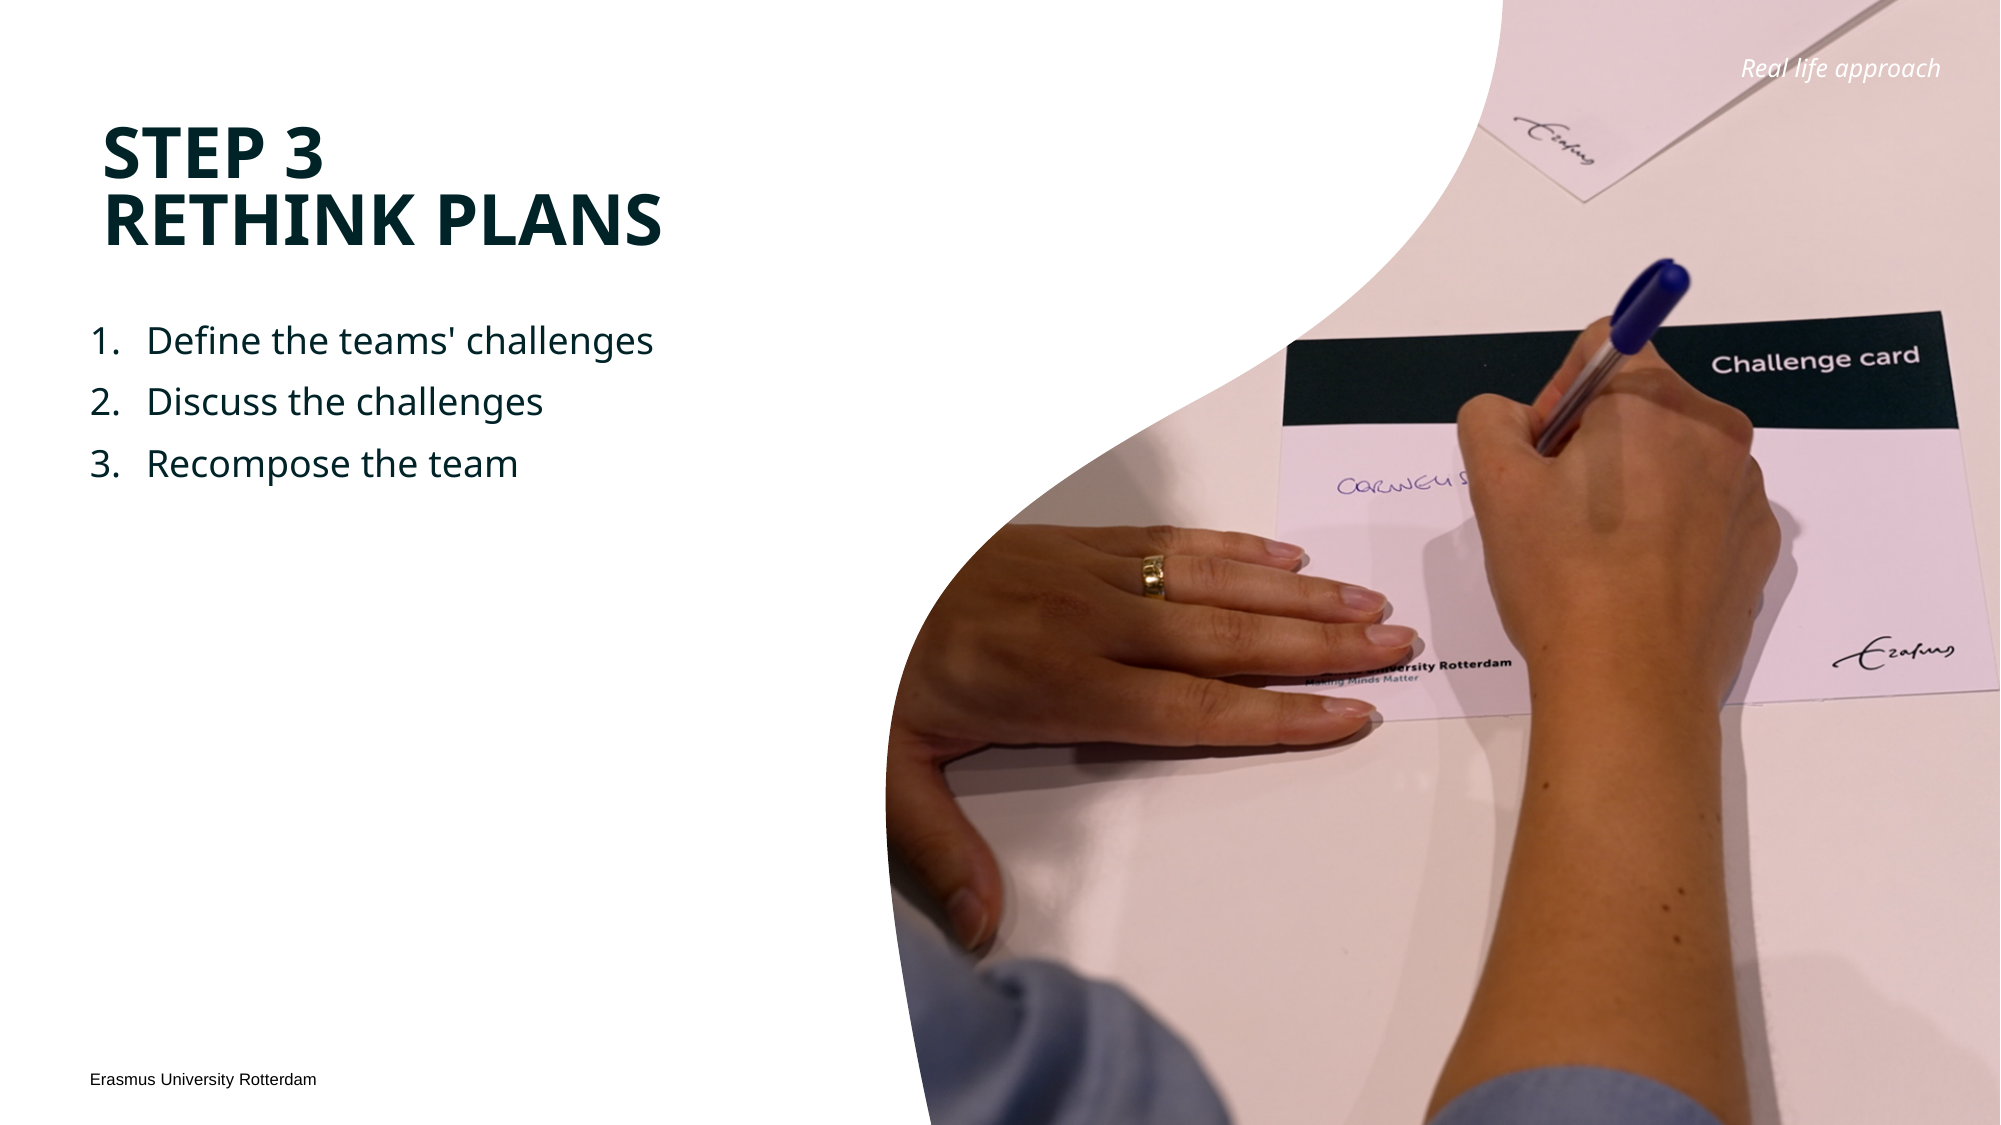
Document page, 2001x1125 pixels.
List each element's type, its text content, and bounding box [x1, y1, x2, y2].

footer Erasmus University Rotterdam [89, 1068, 885, 1090]
picture [885, 0, 2000, 1125]
list Define the teams' challenges Discuss the challenges Recompose the team [89, 322, 885, 1035]
text_box STEP 3 RETHINK PLANS [87, 118, 706, 235]
